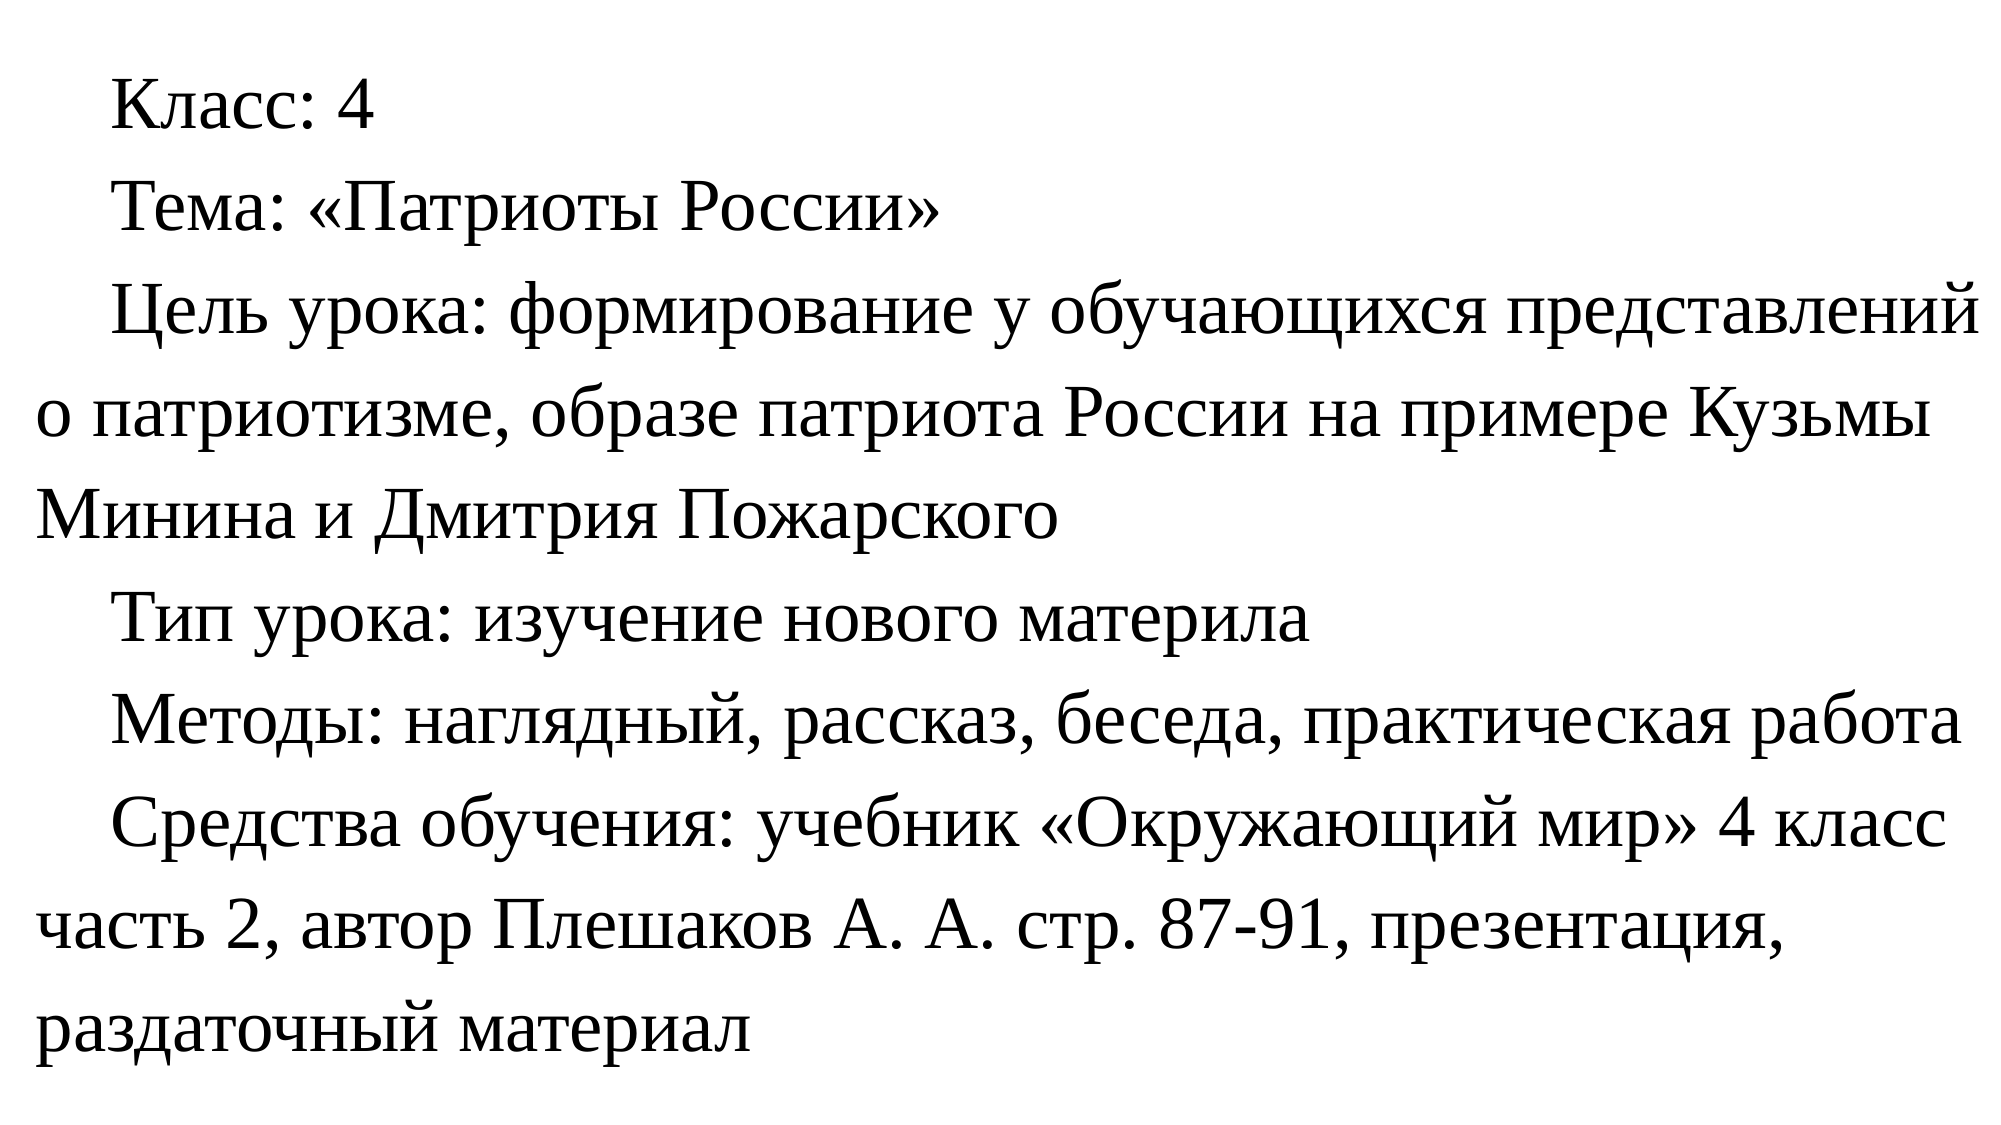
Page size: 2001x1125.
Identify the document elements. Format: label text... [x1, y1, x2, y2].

list Класс: 4 Тема: «Патриоты России» Цель урока: формирование у обучающихся представлений о патриотизме, образе патриота России на примере Кузьмы Минина и Дмитрия Пожарского Тип урока: изучение нового материла Методы: наглядный, рассказ, беседа, практическая работа Средства обучения: учебник «Окружающий мир» 4 класс часть 2, автор Плешаков А. А. стр. 87-91, презентация, раздаточный материал [20, 33, 2000, 1124]
